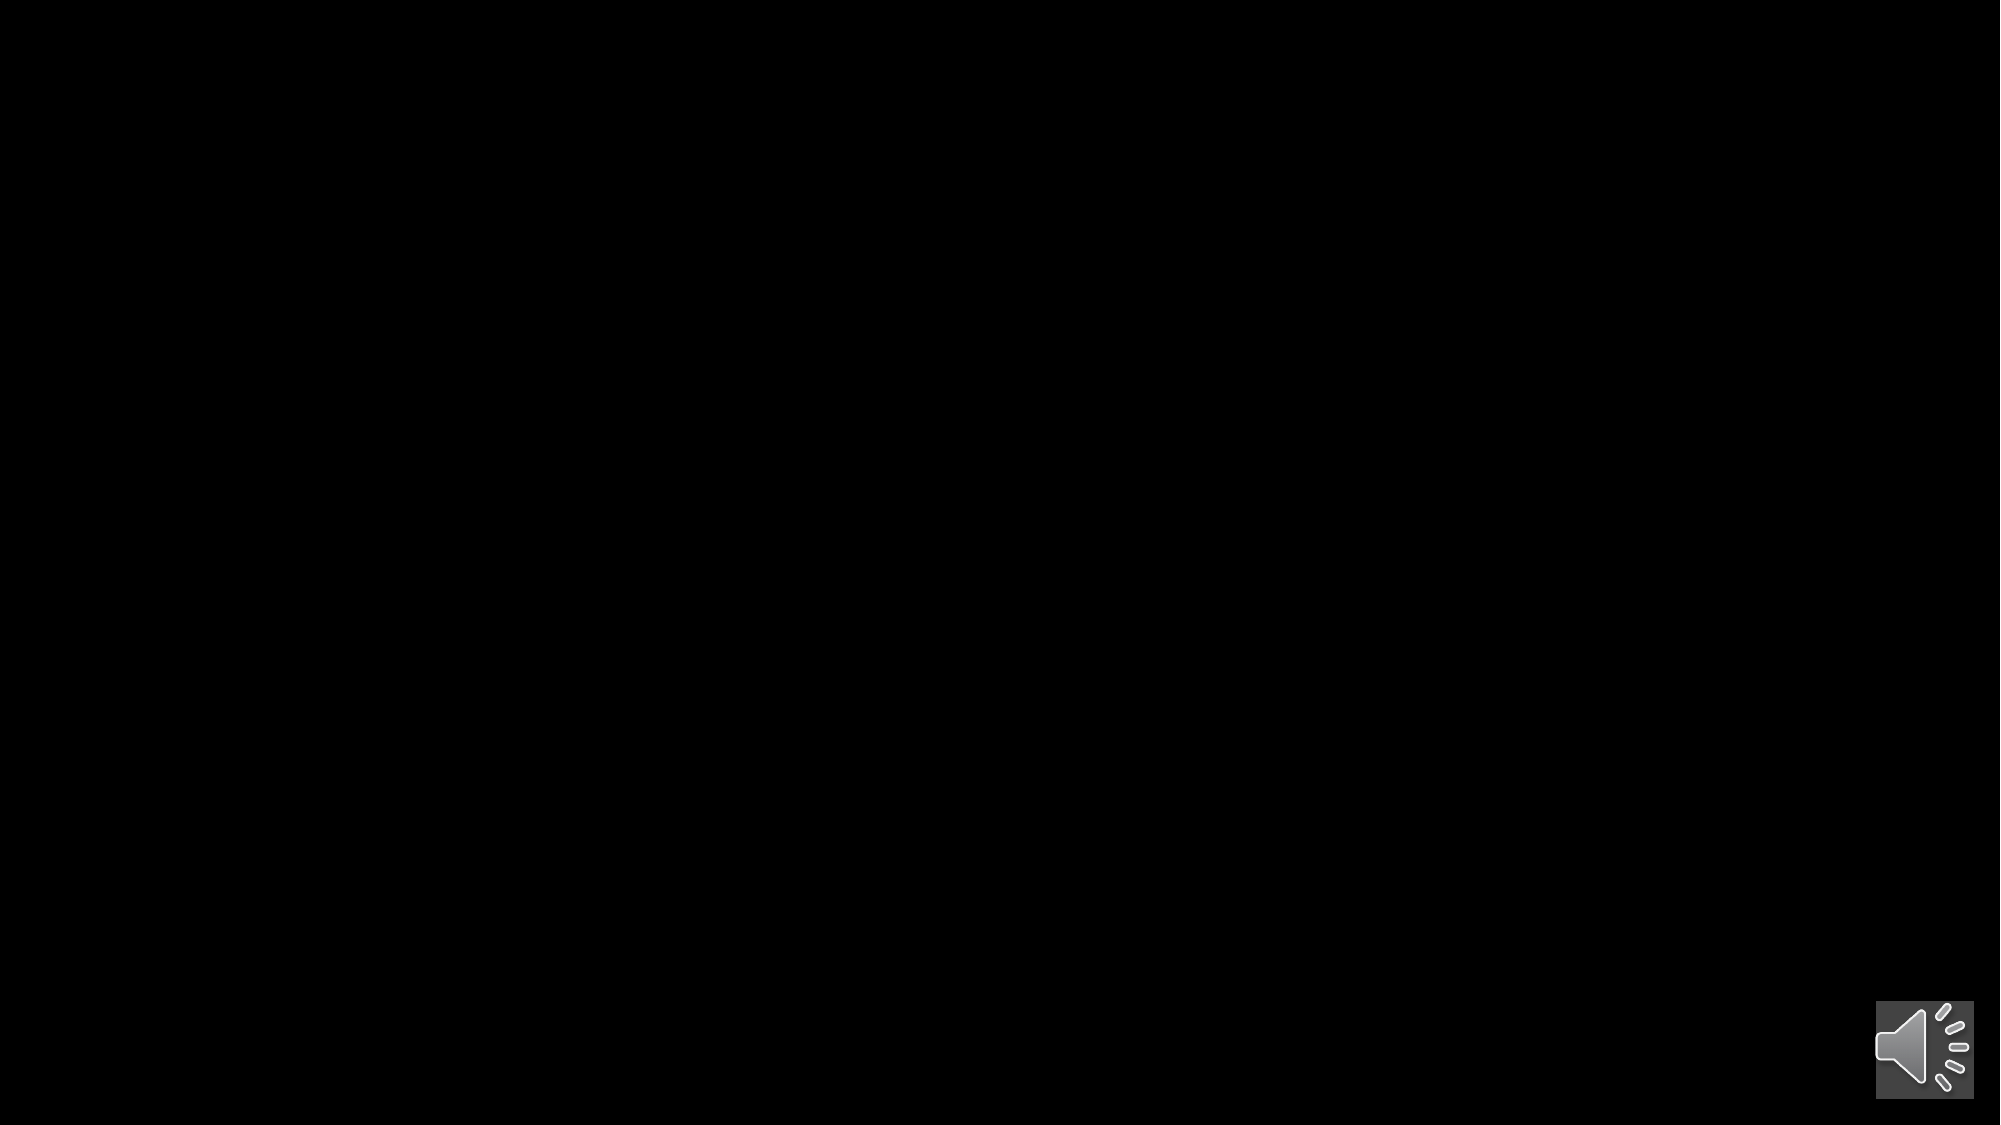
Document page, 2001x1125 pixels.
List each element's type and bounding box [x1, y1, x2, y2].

picture [1874, 999, 1975, 1100]
